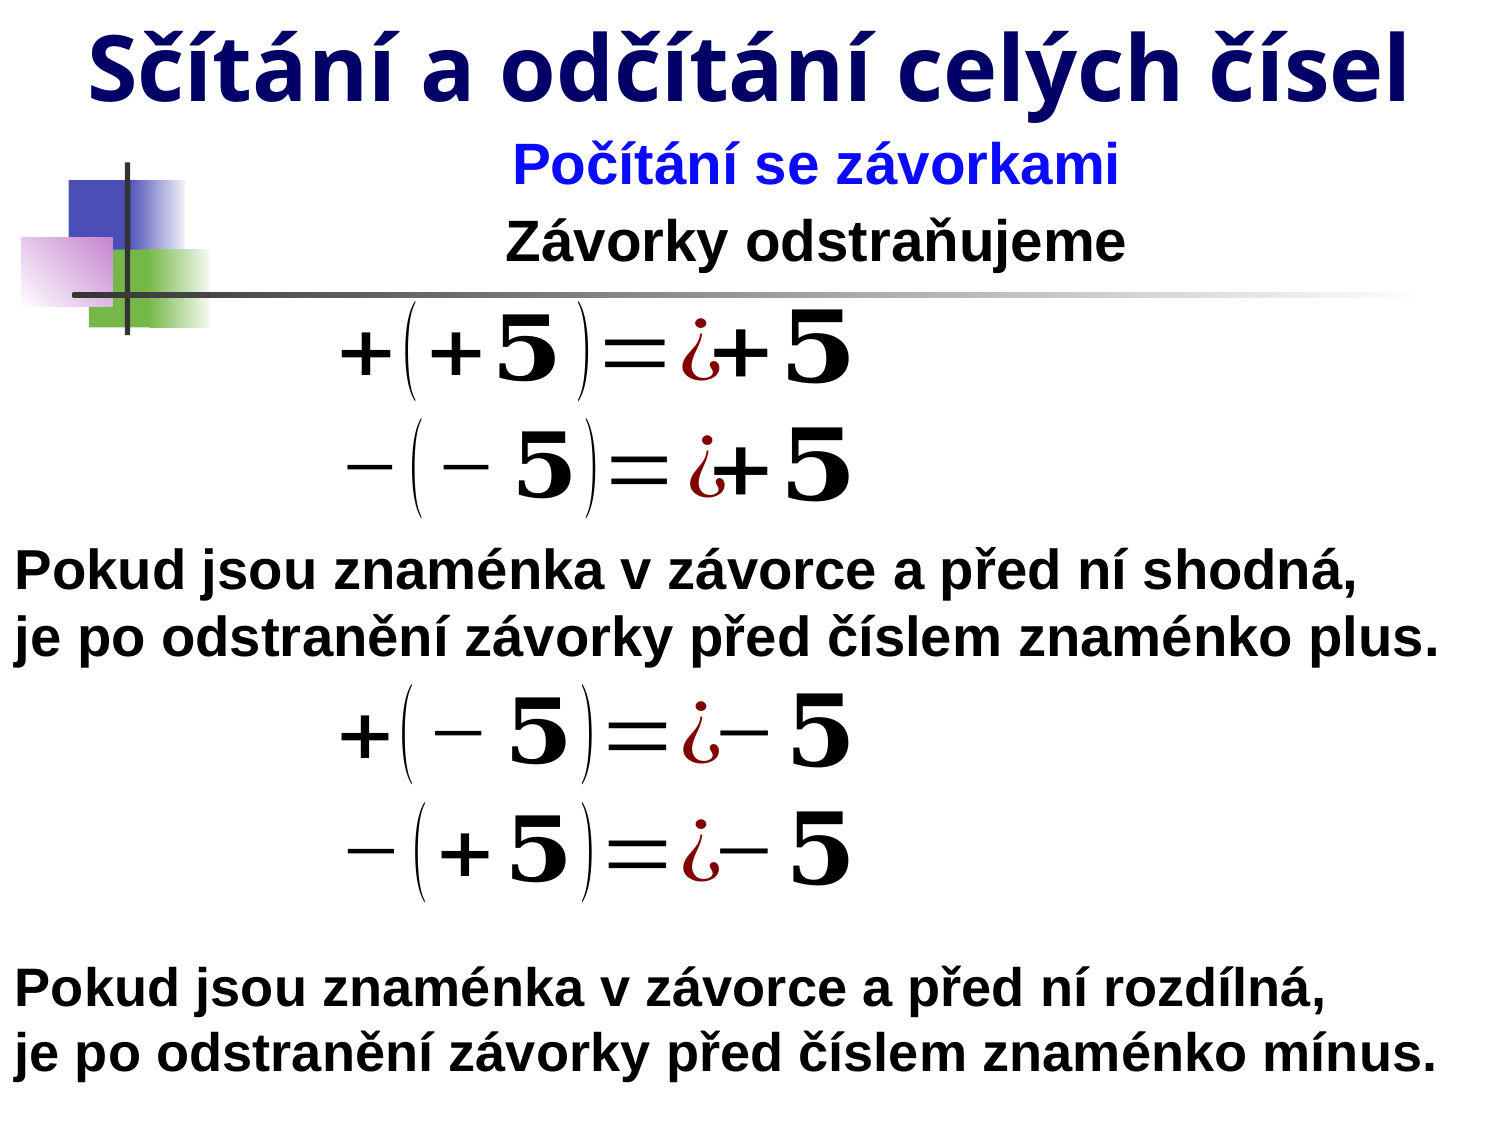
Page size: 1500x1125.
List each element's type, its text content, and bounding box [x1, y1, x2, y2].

text_box Pokud jsou znaménka v závorce a před ní rozdílná, je po odstranění závorky před číslem znaménko mínus. [0, 944, 1500, 1090]
title Sčítání a odčítání celých čísel [0, 18, 1500, 128]
text_box Závorky odstraňujeme [230, 195, 1404, 281]
text_box Počítání se závorkami [230, 118, 1404, 195]
text_box Pokud jsou znaménka v závorce a před ní shodná, je po odstranění závorky před číslem znaménko plus. [0, 525, 1500, 676]
